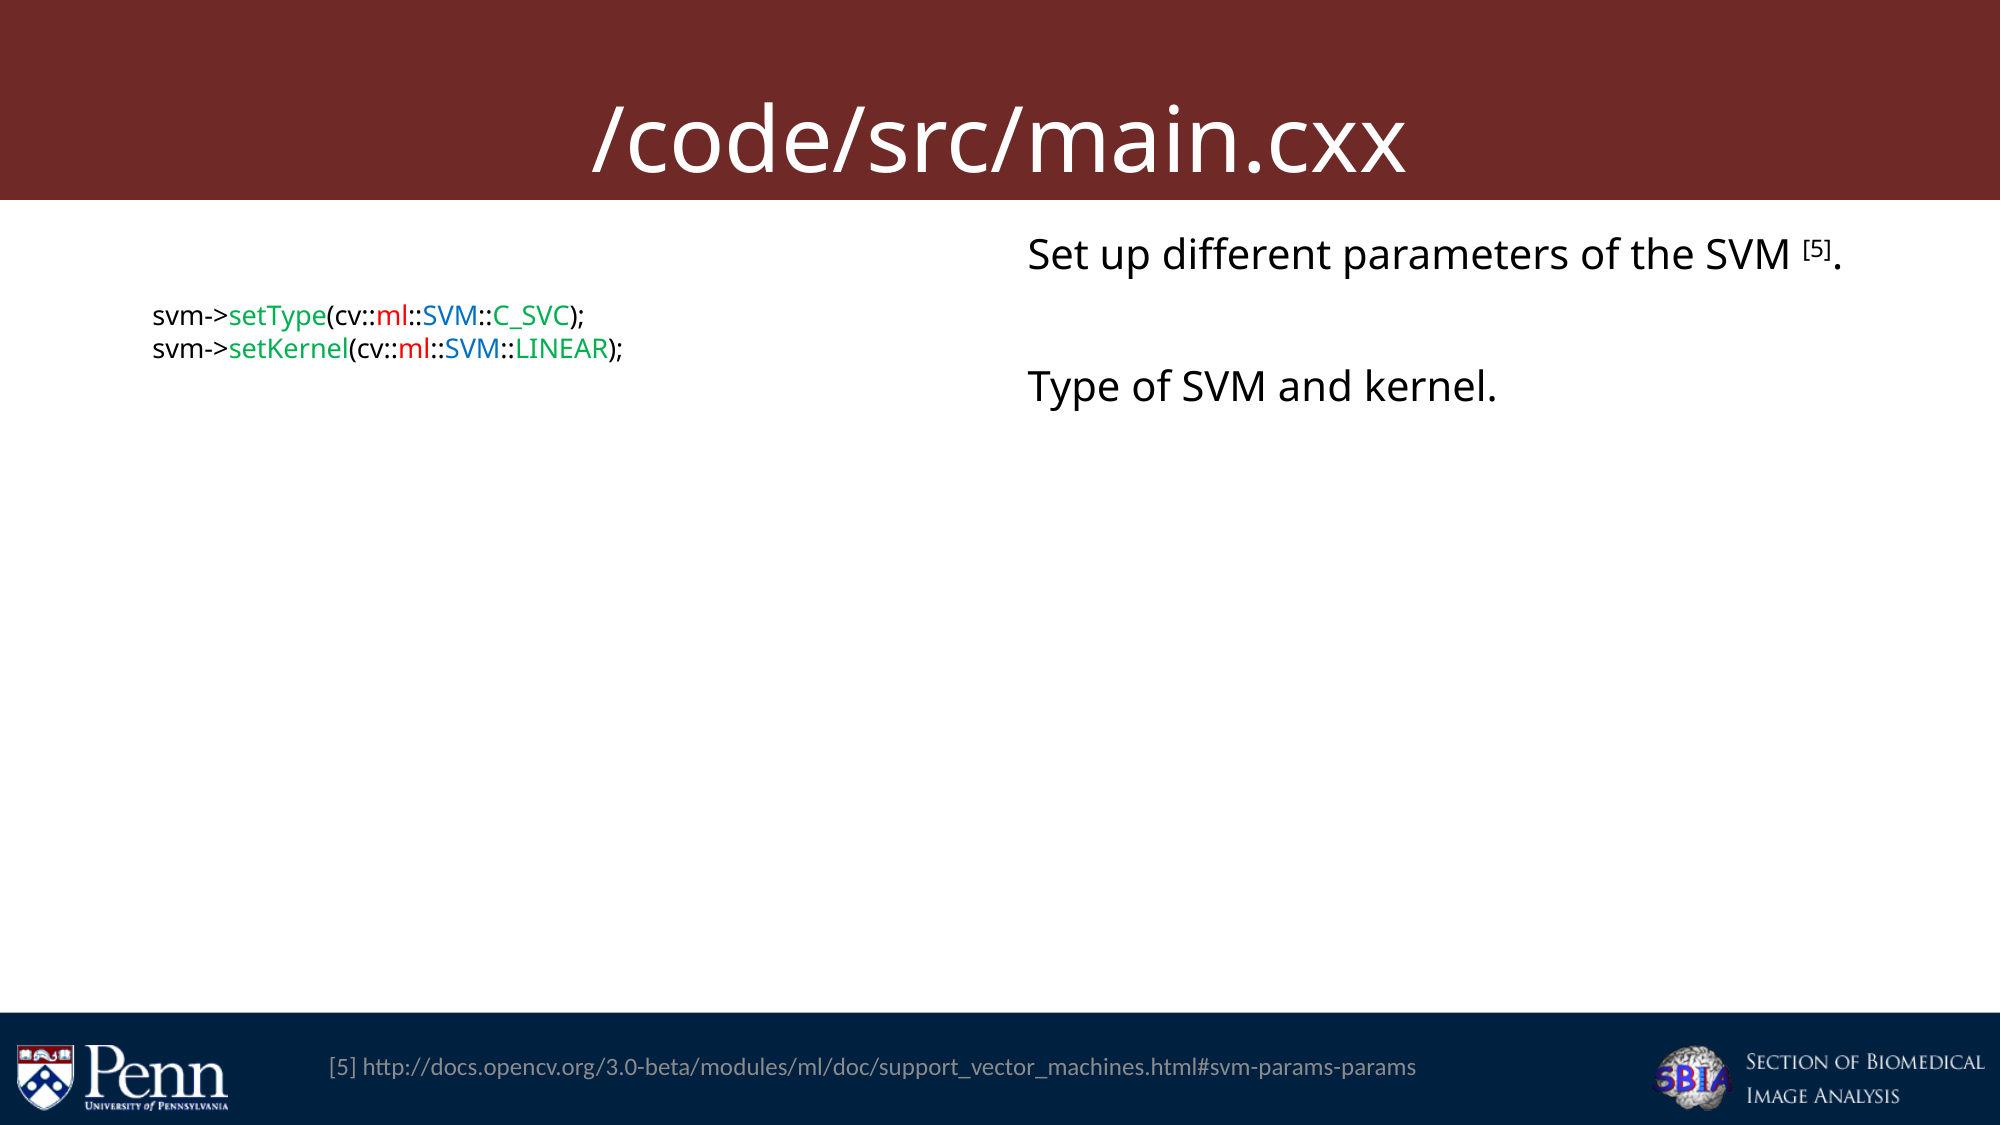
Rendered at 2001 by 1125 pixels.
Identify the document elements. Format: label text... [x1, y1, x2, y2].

picture [1652, 1044, 1985, 1112]
footer [5] http://docs.opencv.org/3.0-beta/modules/ml/doc/support_vector_machines.html#svm-params-params [262, 1035, 1485, 1096]
picture [17, 1045, 228, 1111]
list Set up different parameters of the SVM [5]. Type of SVM and kernel. [1012, 226, 1863, 987]
title /code/src/main.cxx [137, 0, 1863, 200]
list cv::Ptr<cv::ml::SVM> svm = cv::ml::SVM::create(); svm->setType(cv::ml::SVM::C_SVC); svm->setKernel(cv::ml::SVM::LINEAR); svm->setTermCriteria( cv::TermCriteria(cv::TermCriteria::MAX_ITER, 100, 1e-6) ); svm->setClassWeights(cv::Mat()); [137, 226, 985, 987]
